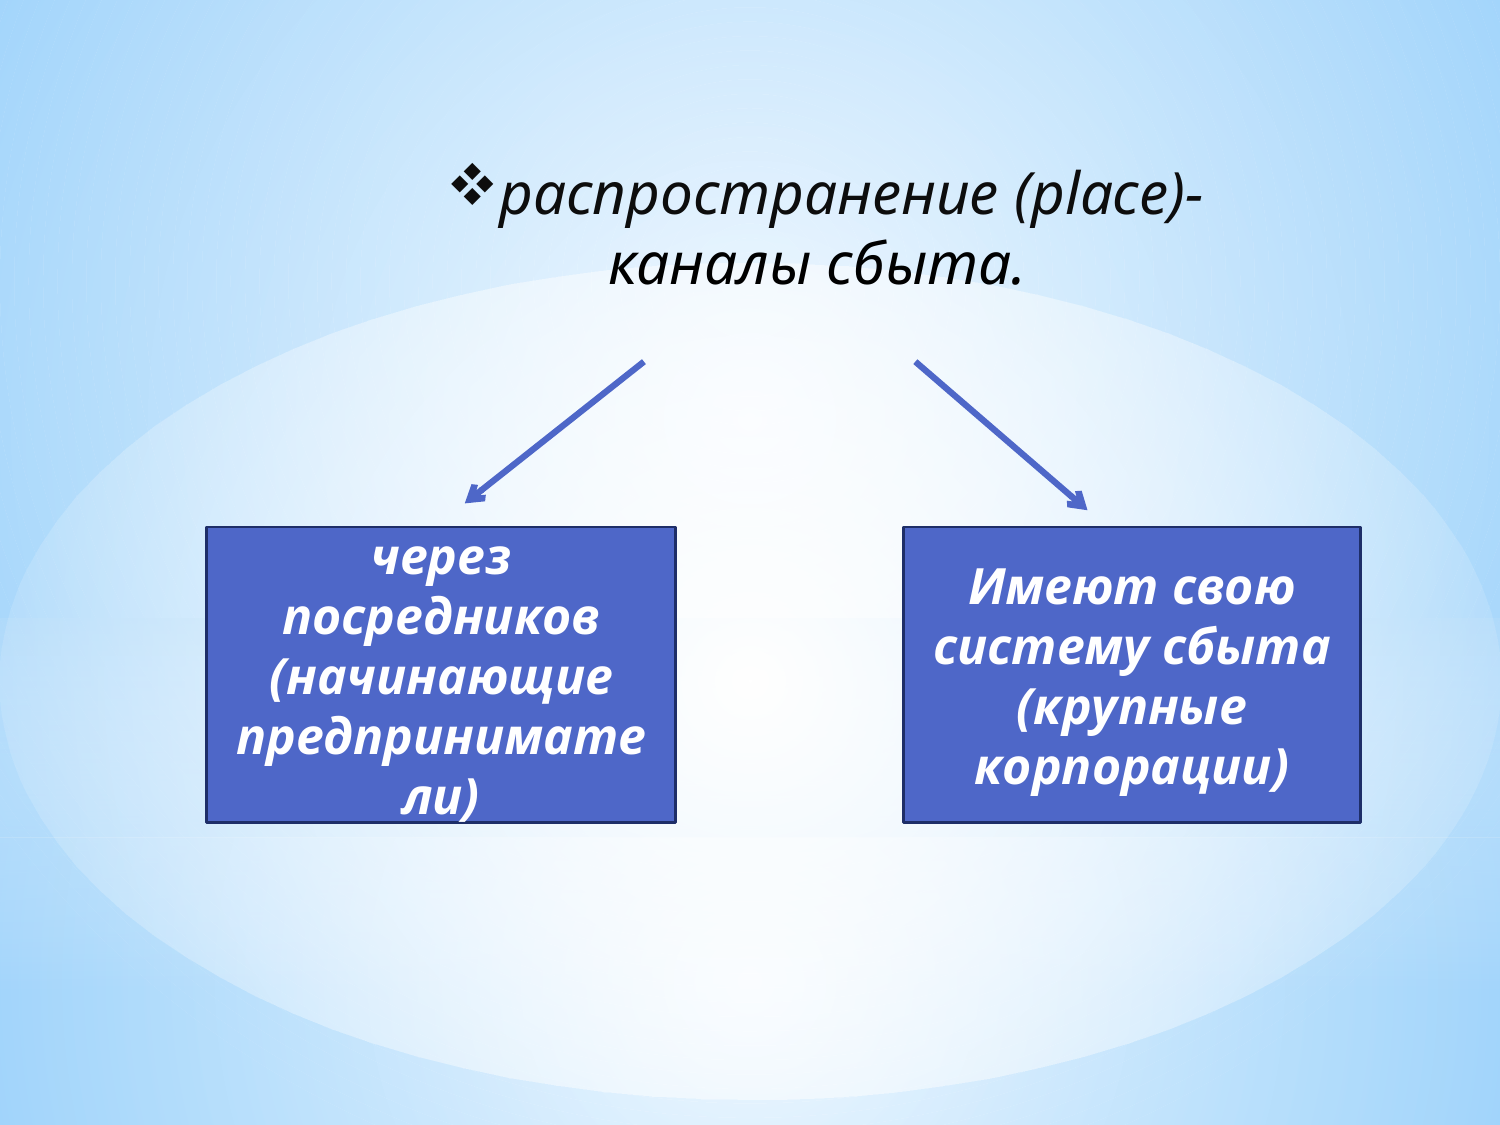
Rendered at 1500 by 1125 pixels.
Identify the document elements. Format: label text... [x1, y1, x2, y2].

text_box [464, 361, 645, 504]
text_box через посредников (начинающие предприниматели) [205, 526, 677, 824]
text_box Имеют свою систему сбыта (крупные корпорации) [902, 526, 1362, 824]
text_box распространение (place)- каналы сбыта. [371, 148, 1279, 304]
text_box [915, 361, 1088, 511]
